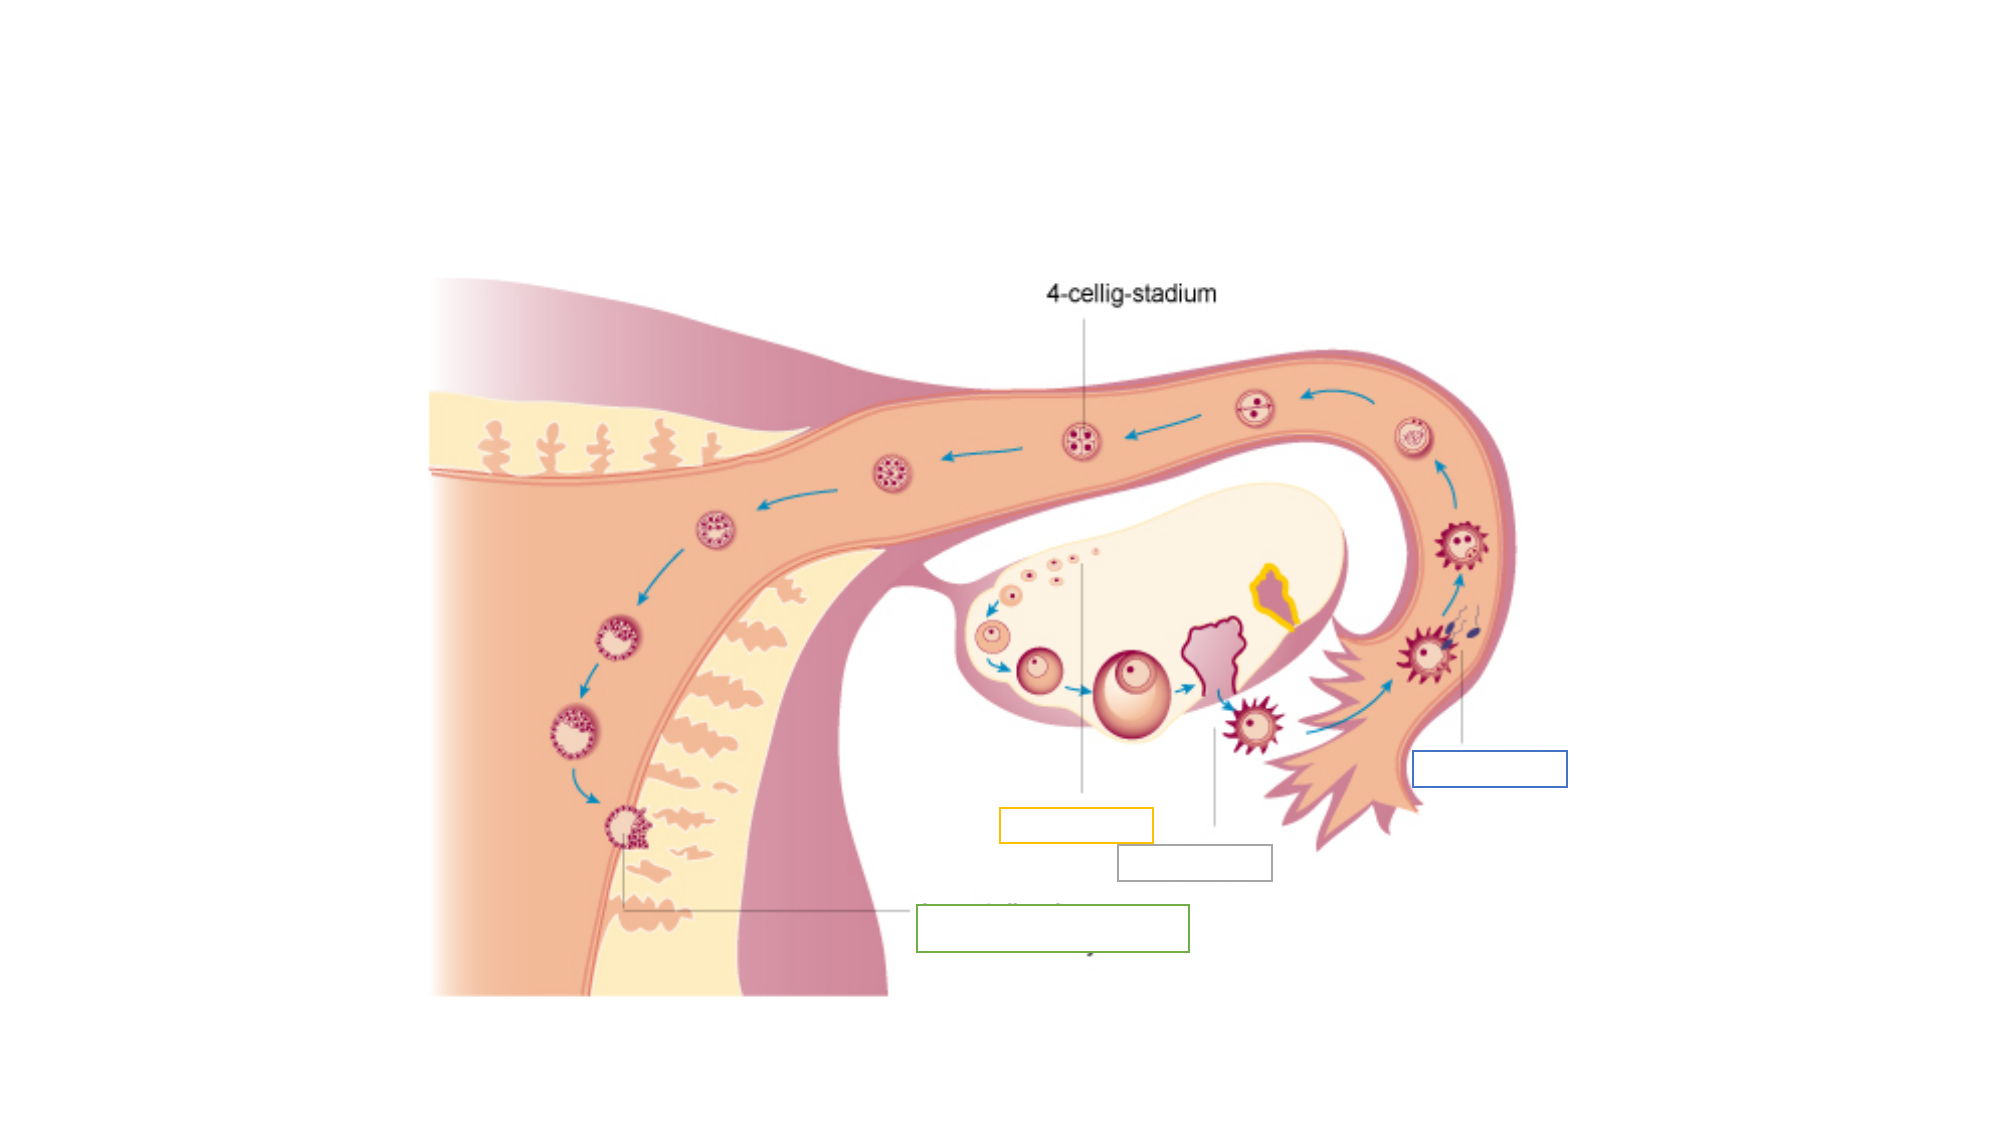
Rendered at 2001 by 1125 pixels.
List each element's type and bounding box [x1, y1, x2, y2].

picture [428, 278, 1560, 999]
text_box [1560, 750, 1568, 788]
